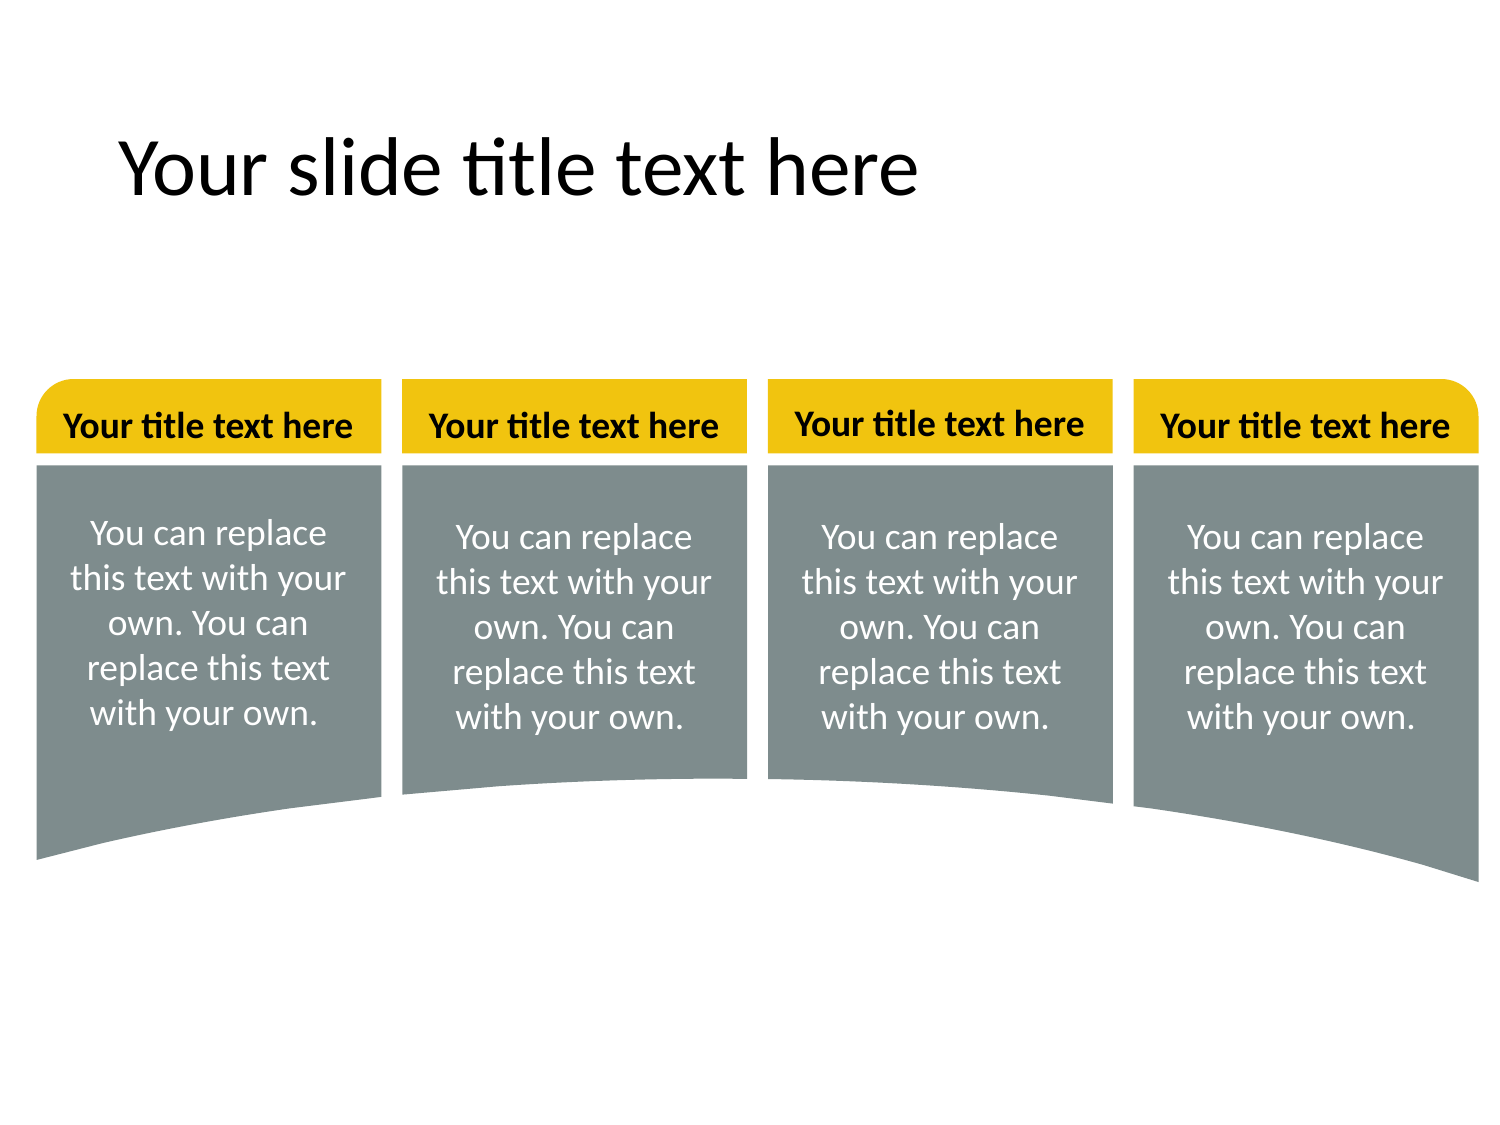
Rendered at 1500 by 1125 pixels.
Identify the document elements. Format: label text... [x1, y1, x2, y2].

text_box You can replace this text with your own. You can replace this text with your own. [418, 504, 730, 745]
text_box You can replace this text with your own. You can replace this text with your own. [52, 500, 365, 740]
text_box Your title text here [1145, 393, 1466, 454]
title Your slide title text here [103, 59, 1397, 278]
text_box You can replace this text with your own. You can replace this text with your own. [1150, 504, 1462, 745]
text_box Your title text here [48, 393, 369, 454]
text_box You can replace this text with your own. You can replace this text with your own. [784, 504, 1096, 745]
text_box Your title text here [414, 393, 735, 454]
text_box [1132, 464, 1480, 884]
text_box [1132, 377, 1480, 455]
text_box [35, 464, 383, 862]
text_box [401, 464, 749, 796]
text_box [766, 464, 1114, 805]
text_box Your title text here [779, 391, 1101, 452]
text_box [35, 377, 383, 455]
text_box [401, 378, 748, 454]
text_box [767, 378, 1114, 454]
